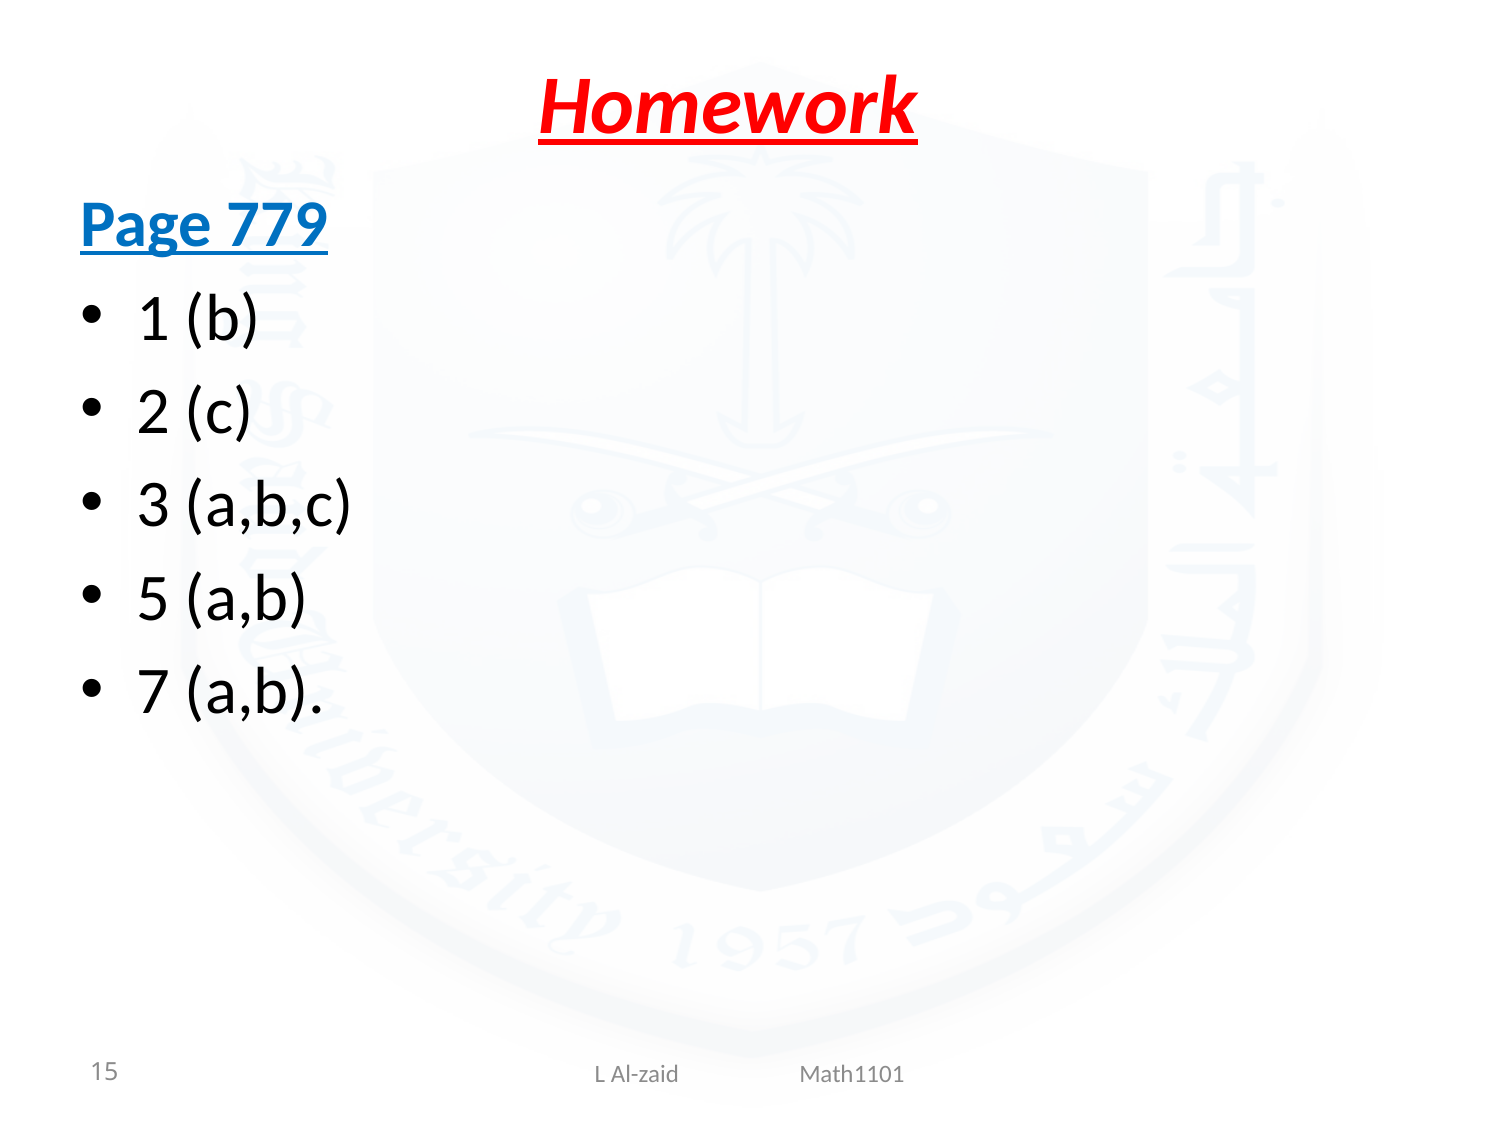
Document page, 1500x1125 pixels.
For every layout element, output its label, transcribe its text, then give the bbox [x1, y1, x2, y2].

slide_number 15 [75, 1042, 425, 1103]
title Homework [53, 42, 1404, 159]
list Page 779 1 (b) 2 (c) 3 (a,b,c) 5 (a,b) 7 (a,b). [64, 172, 1415, 1010]
footer L Al-zaid Math1101 [512, 1042, 988, 1103]
